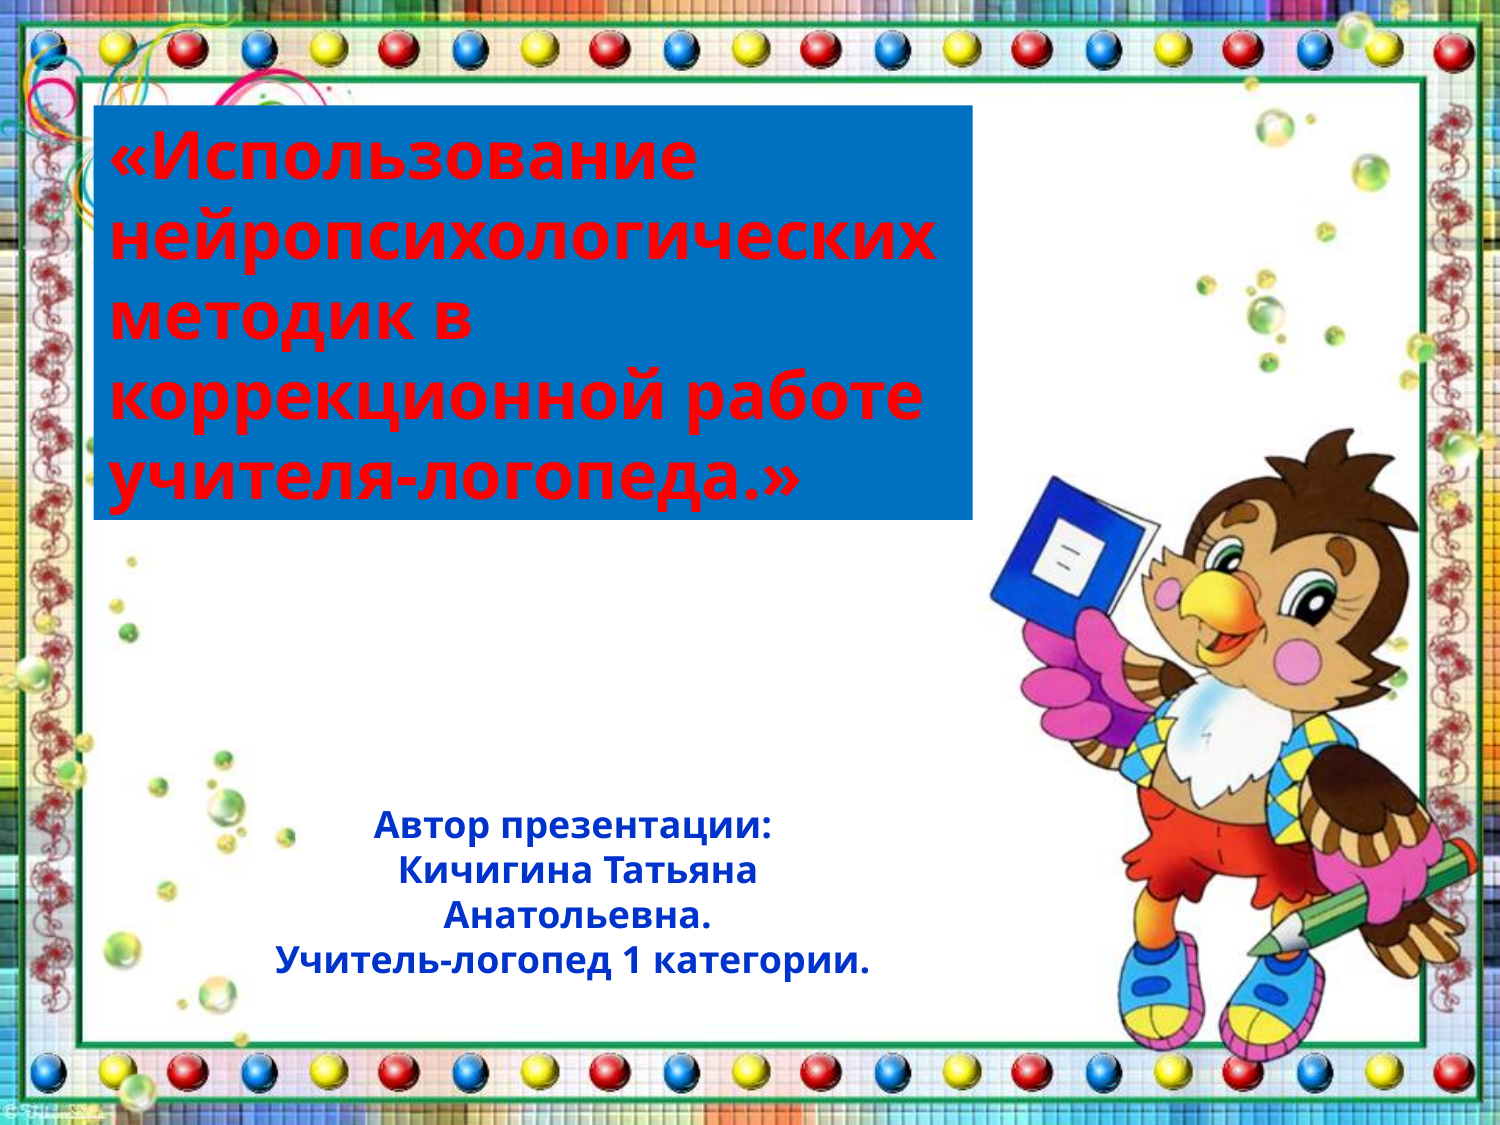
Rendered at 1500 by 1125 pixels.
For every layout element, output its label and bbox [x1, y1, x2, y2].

text_box [93, 105, 973, 1020]
picture [0, 0, 1500, 1125]
